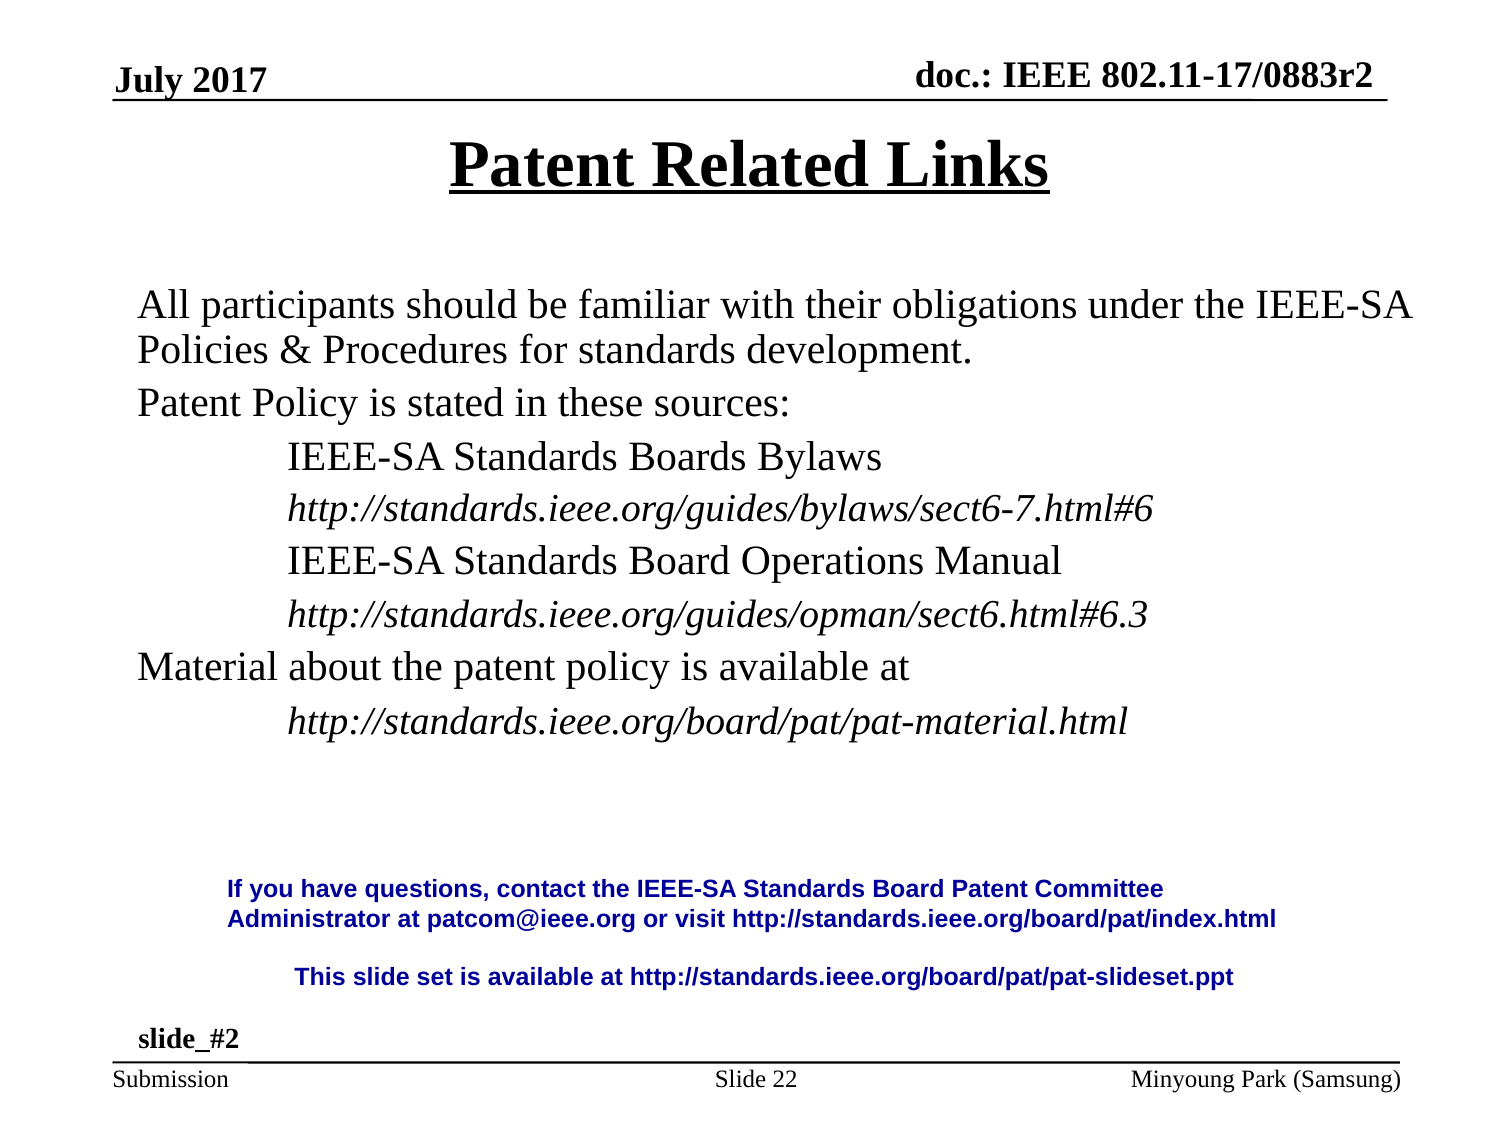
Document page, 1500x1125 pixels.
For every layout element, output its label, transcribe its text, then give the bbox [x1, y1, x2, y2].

text_box All participants should be familiar with their obligations under the IEEE-SA Policies & Procedures for standards development. Patent Policy is stated in these sources: IEEE-SA Standards Boards Bylaws http://standards.ieee.org/guides/bylaws/sect6-7.html#6 IEEE-SA Standards Board Operations Manual http://standards.ieee.org/guides/opman/sect6.html#6.3 Material about the patent policy is available at http://standards.ieee.org/board/pat/pat-material.html [0, 275, 1475, 850]
slide_number Slide 22 [712, 1061, 800, 1093]
text_box Patent Related Links [112, 112, 1388, 275]
text_box slide_#2 [123, 1012, 255, 1063]
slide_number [114, 54, 374, 101]
text_box If you have questions, contact the IEEE-SA Standards Board Patent Committee Administrator at patcom@ieee.org or visit http://standards.ieee.org/board/pat/index.html This slide set is available at http://standards.ieee.org/board/pat/pat-slideset.ppt [212, 865, 1325, 998]
footer Minyoung Park (Samsung) [949, 1061, 1402, 1093]
